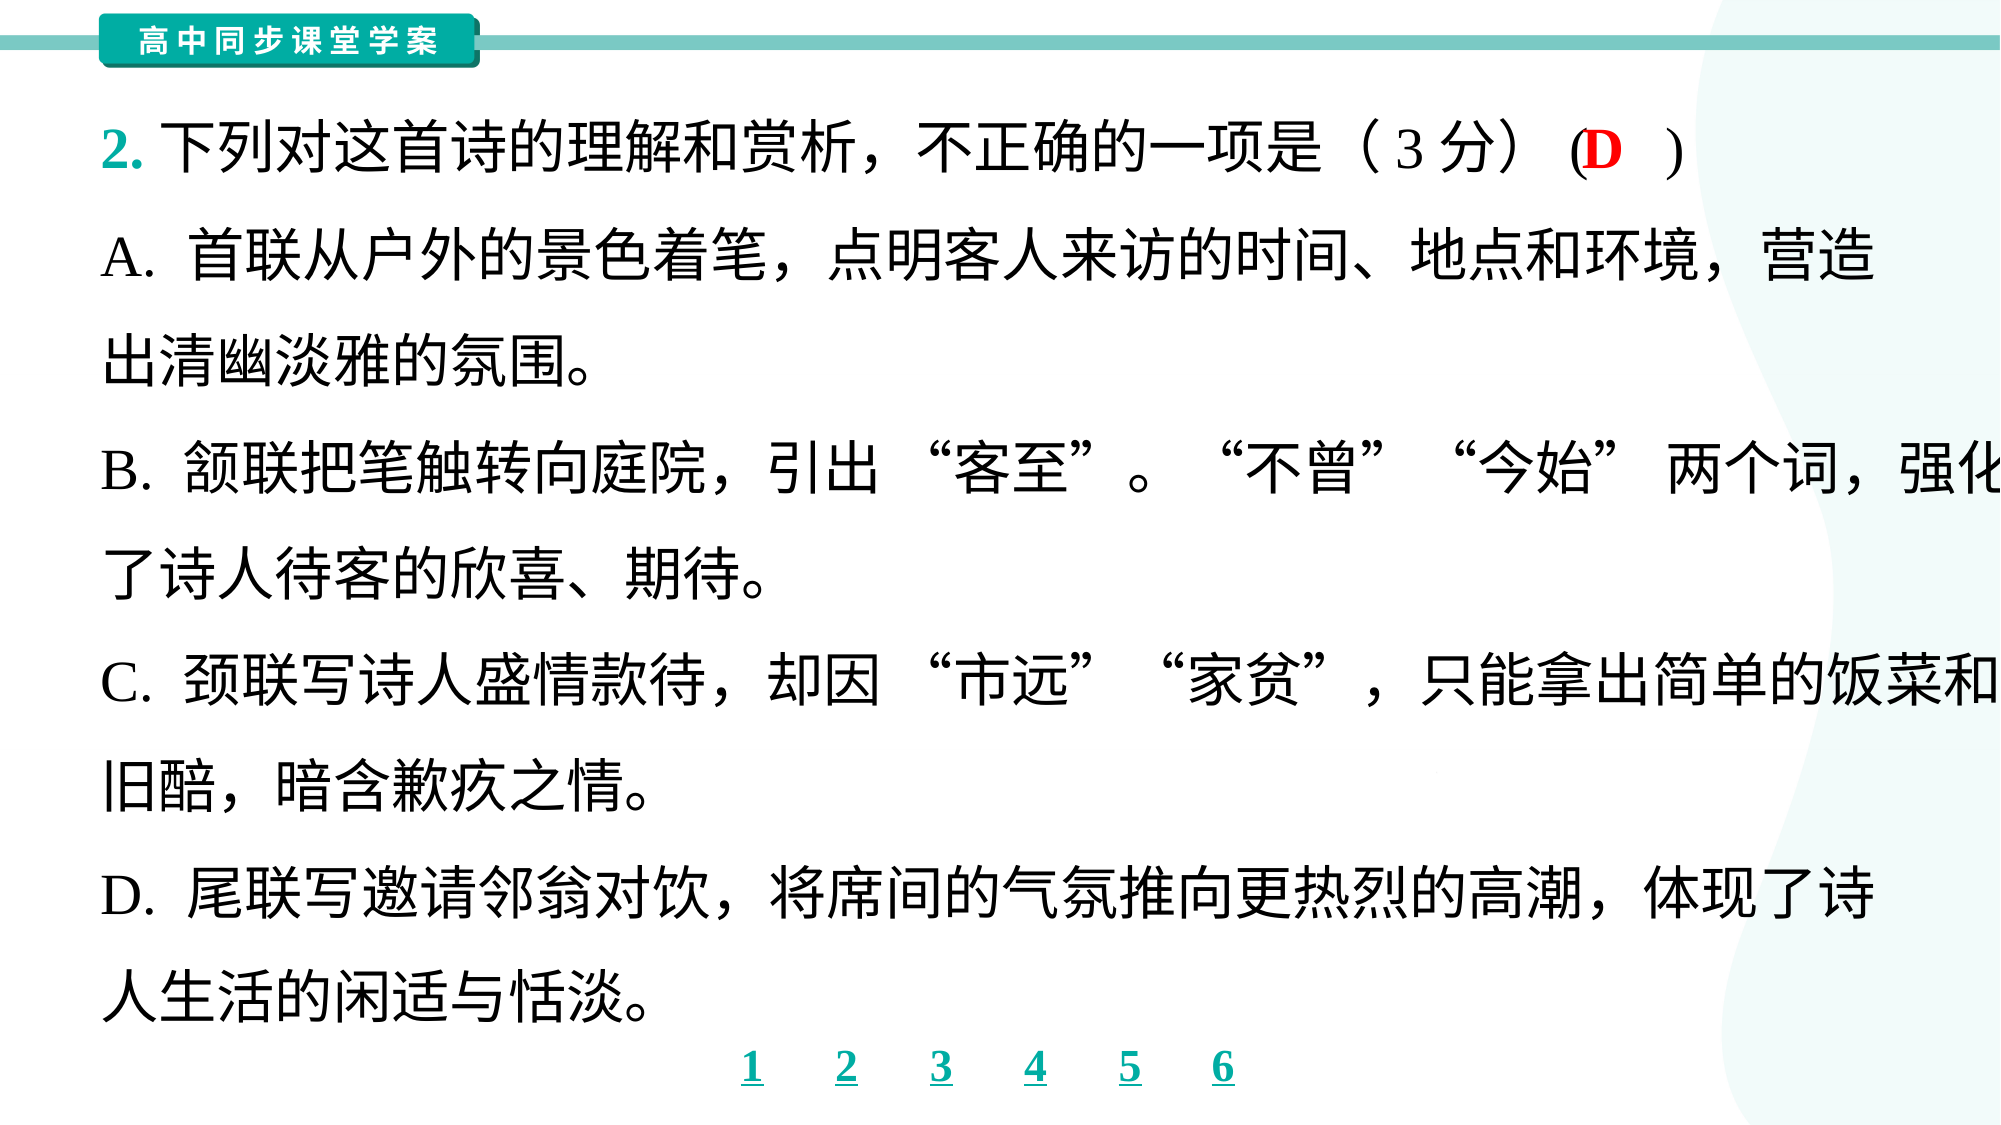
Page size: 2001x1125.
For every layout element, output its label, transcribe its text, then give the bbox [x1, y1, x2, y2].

picture [0, 0, 2000, 1125]
text_box 2.下列对这首诗的理解和赏析，不正确的一项是（3分）( ) [100, 76, 1560, 169]
text_box 2.下列对这首诗的理解和赏析，不正确的一项是（3分）( ) [1646, 76, 1899, 169]
text_box D [1560, 75, 1646, 169]
text_box A. 首联从户外的景色着笔，点明客人来访的时间、地点和环境，营造 出清幽淡雅的氛围。 B. 颔联把笔触转向庭院，引出 “客至”。“不曾”“今始” 两个词，强化 了诗人待客的欣喜、期待。 C. 颈联写诗人盛情款待，却因 “市远”“家贫”，只能拿出简单的饭菜和 旧醅，暗含歉疚之情。 D. 尾联写邀请邻翁对饮，将席间的气氛推向更热烈的高潮，体现了诗 人生活的闲适与恬淡。 [100, 182, 1899, 1019]
